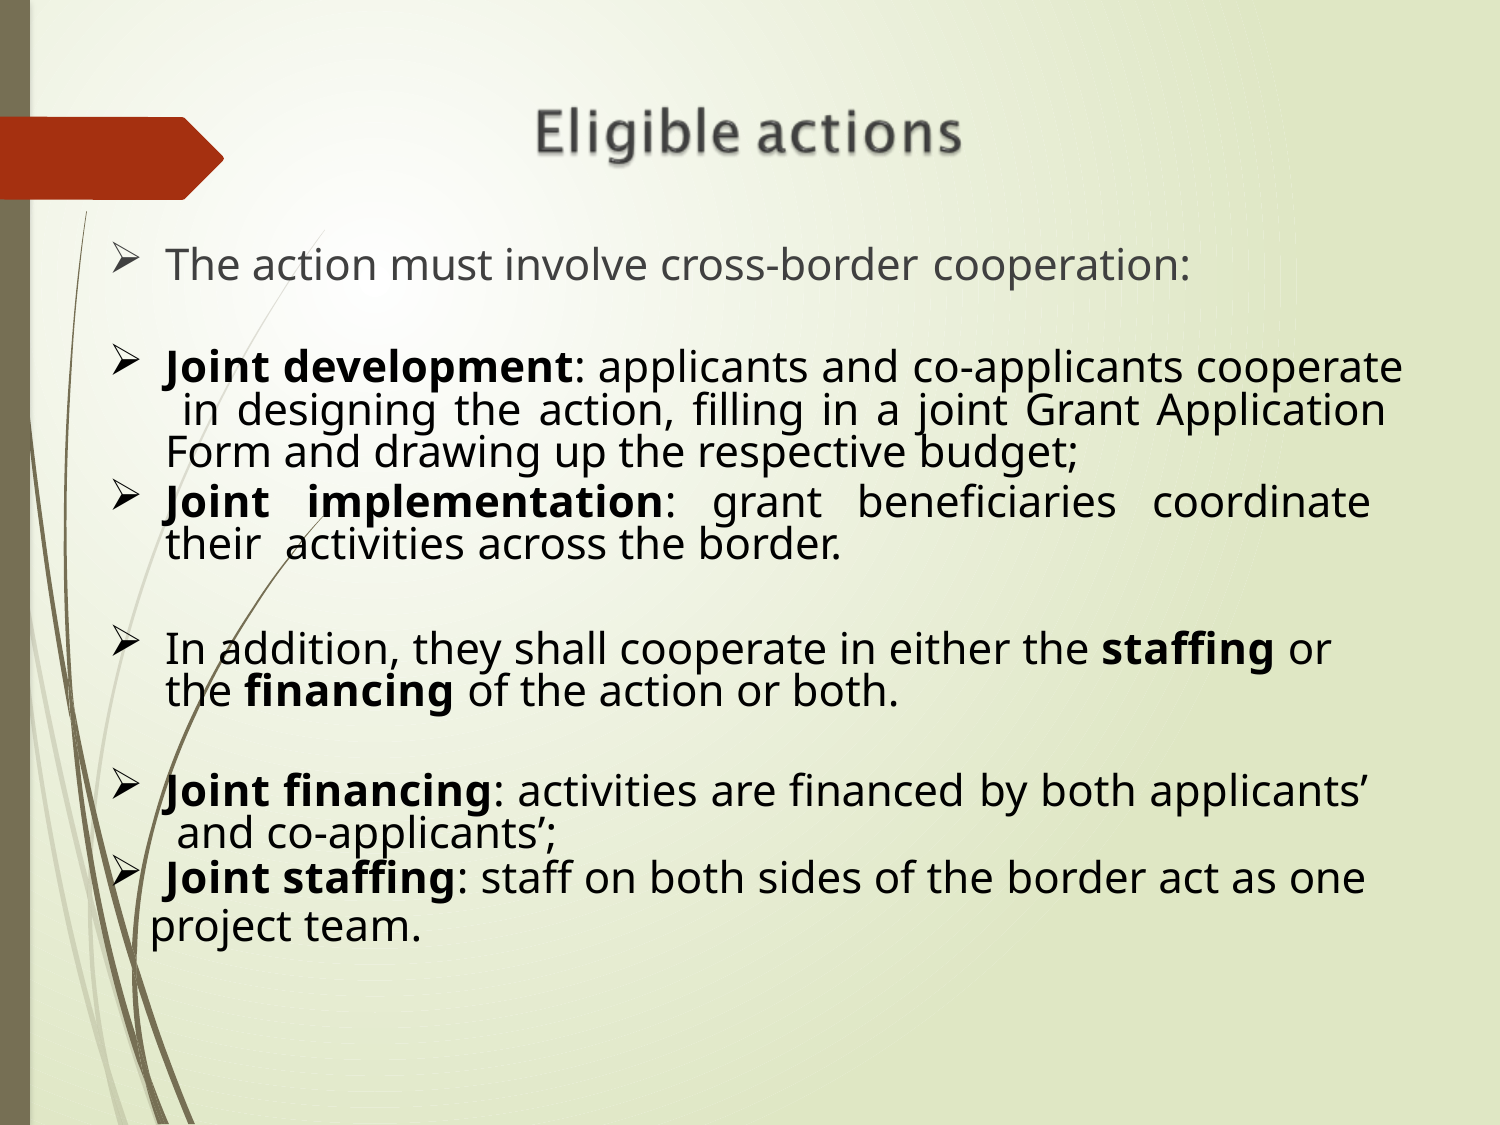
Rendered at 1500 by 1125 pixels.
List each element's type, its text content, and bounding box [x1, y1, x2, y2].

text_box The action must involve cross-border cooperation: Joint development: applicants and co-applicants cooperate in designing the action, filling in a joint Grant Application Form and drawing up the respective budget; Joint implementation: grant beneficiaries coordinate their activities across the border. In addition, they shall cooperate in either the staffing or the financing of the action or both. Joint financing: activities are financed by both applicants’ and co-applicants’; Joint staffing: staff on both sides of the border act as one project team. [106, 236, 1405, 951]
text_box [492, 81, 1039, 183]
